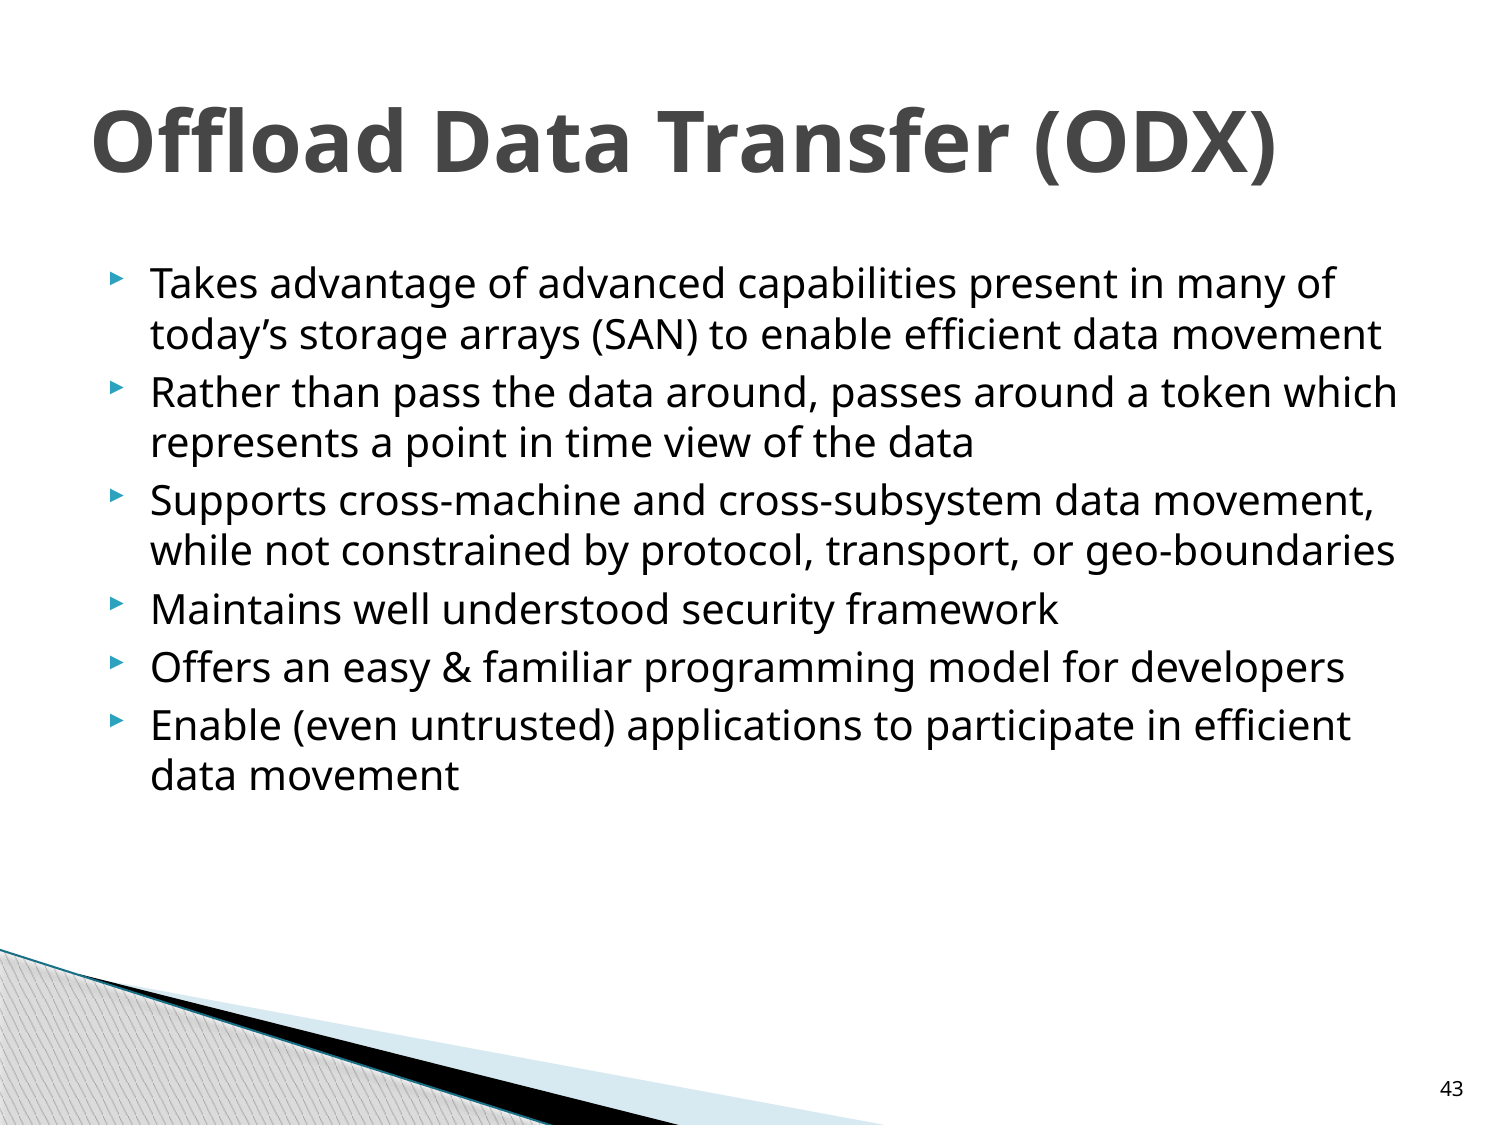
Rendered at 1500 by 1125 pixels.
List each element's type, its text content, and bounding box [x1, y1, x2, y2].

title Offload Data Transfer (ODX) [75, 45, 1425, 233]
list Takes advantage of advanced capabilities present in many of today’s storage arrays (SAN) to enable efficient data movement Rather than pass the data around, passes around a token which represents a point in time view of the data Supports cross-machine and cross-subsystem data movement, while not constrained by protocol, transport, or geo-boundaries Maintains well understood security framework Offers an easy & familiar programming model for developers Enable (even untrusted) applications to participate in efficient data movement [75, 249, 1425, 975]
slide_number 43 [1418, 1051, 1479, 1112]
